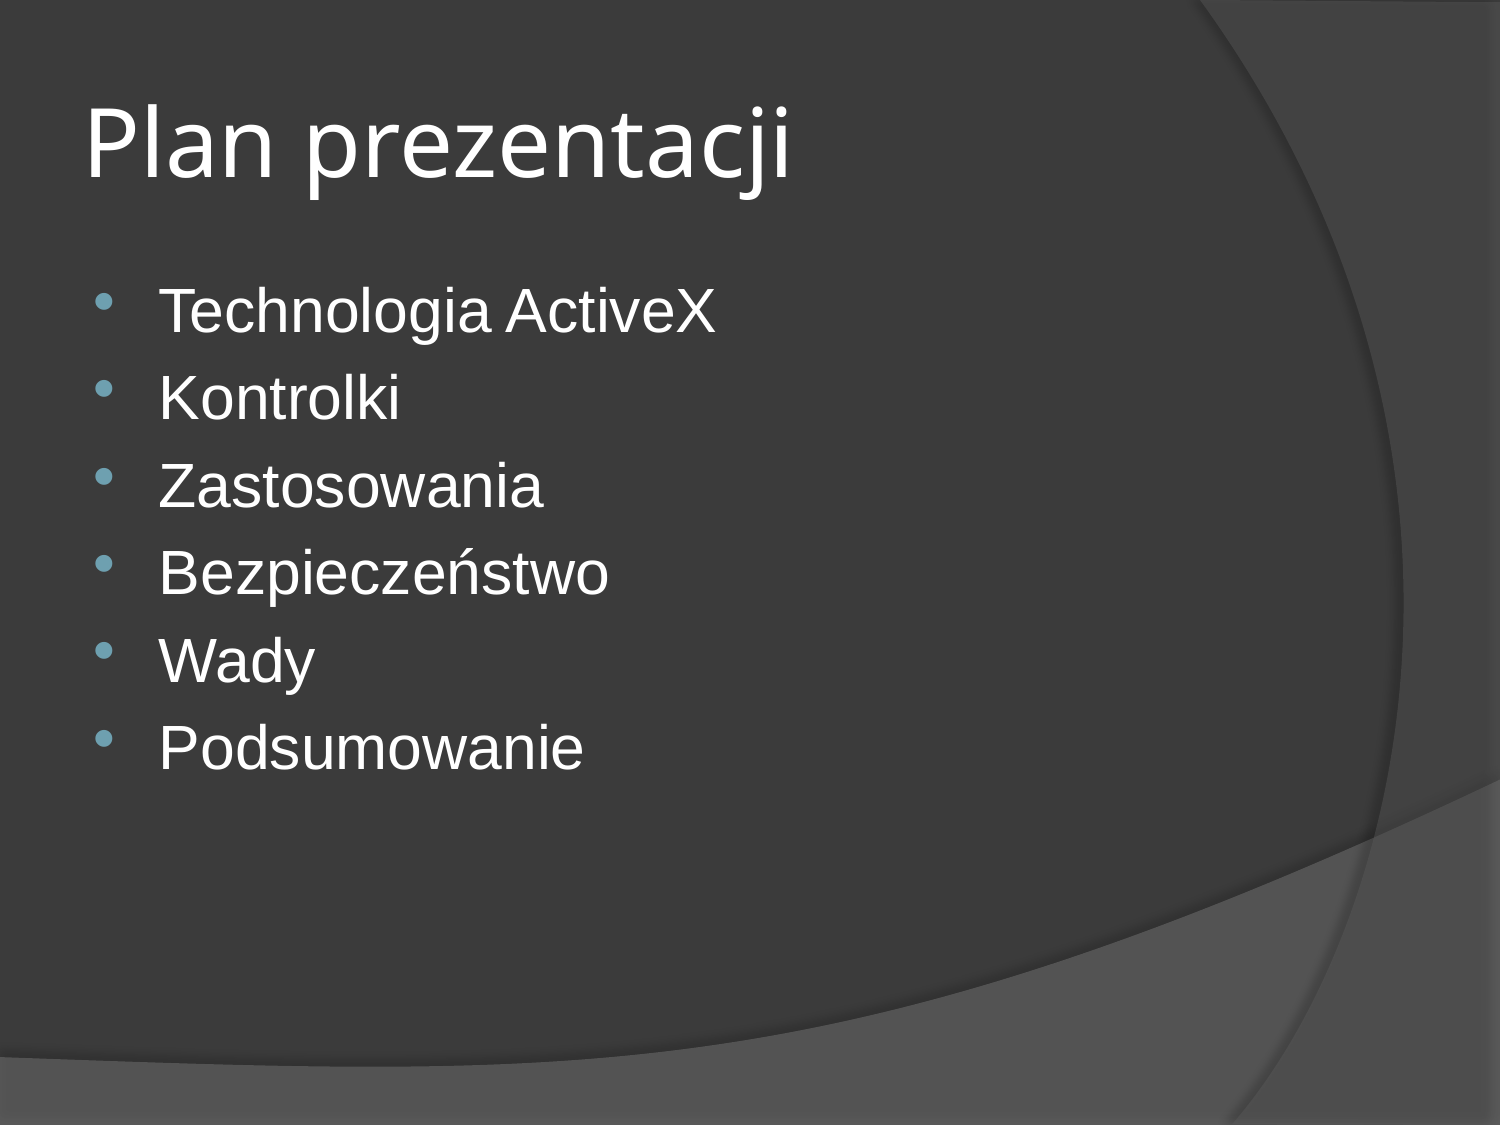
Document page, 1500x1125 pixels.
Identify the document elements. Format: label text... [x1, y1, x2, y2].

title Plan prezentacji [75, 45, 1300, 233]
list Technologia ActiveX Kontrolki Zastosowania Bezpieczeństwo Wady Podsumowanie [75, 262, 1300, 1005]
